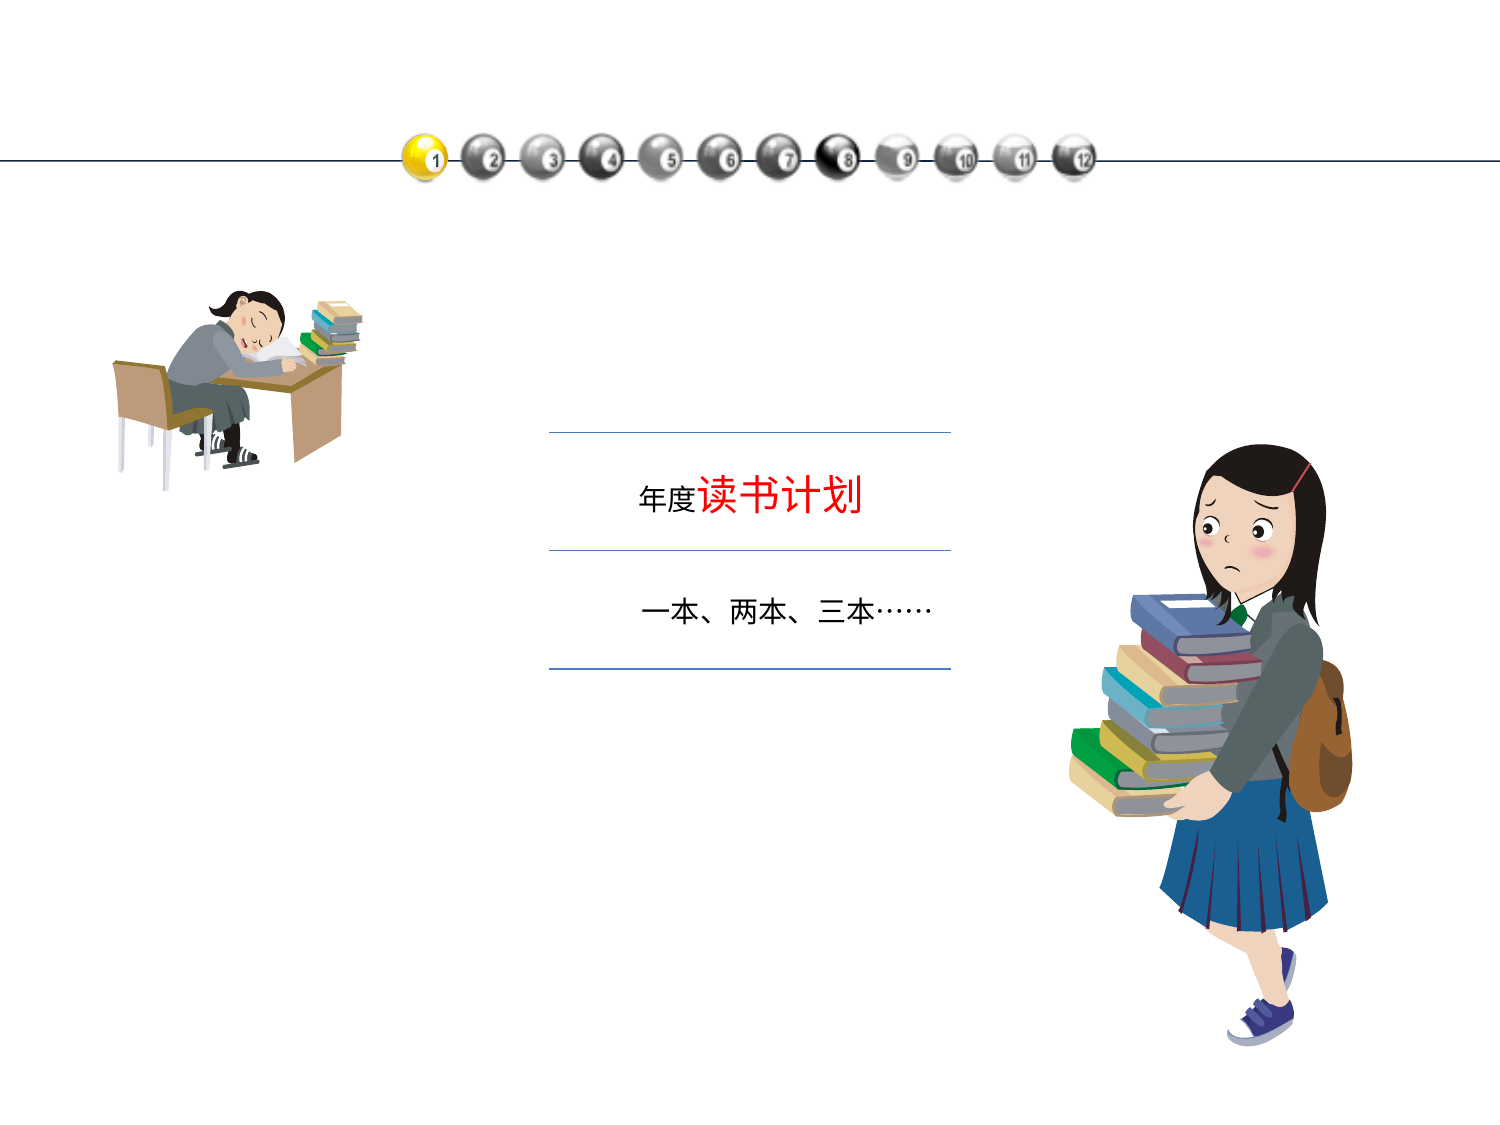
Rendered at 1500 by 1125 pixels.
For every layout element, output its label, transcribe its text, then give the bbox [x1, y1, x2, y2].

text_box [455, 129, 1500, 189]
text_box 年度读书计划 [623, 461, 879, 527]
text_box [1068, 444, 1353, 1047]
text_box 一本、两本、三本…… [626, 586, 950, 636]
picture [395, 129, 455, 190]
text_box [111, 290, 364, 492]
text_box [0, 129, 394, 189]
